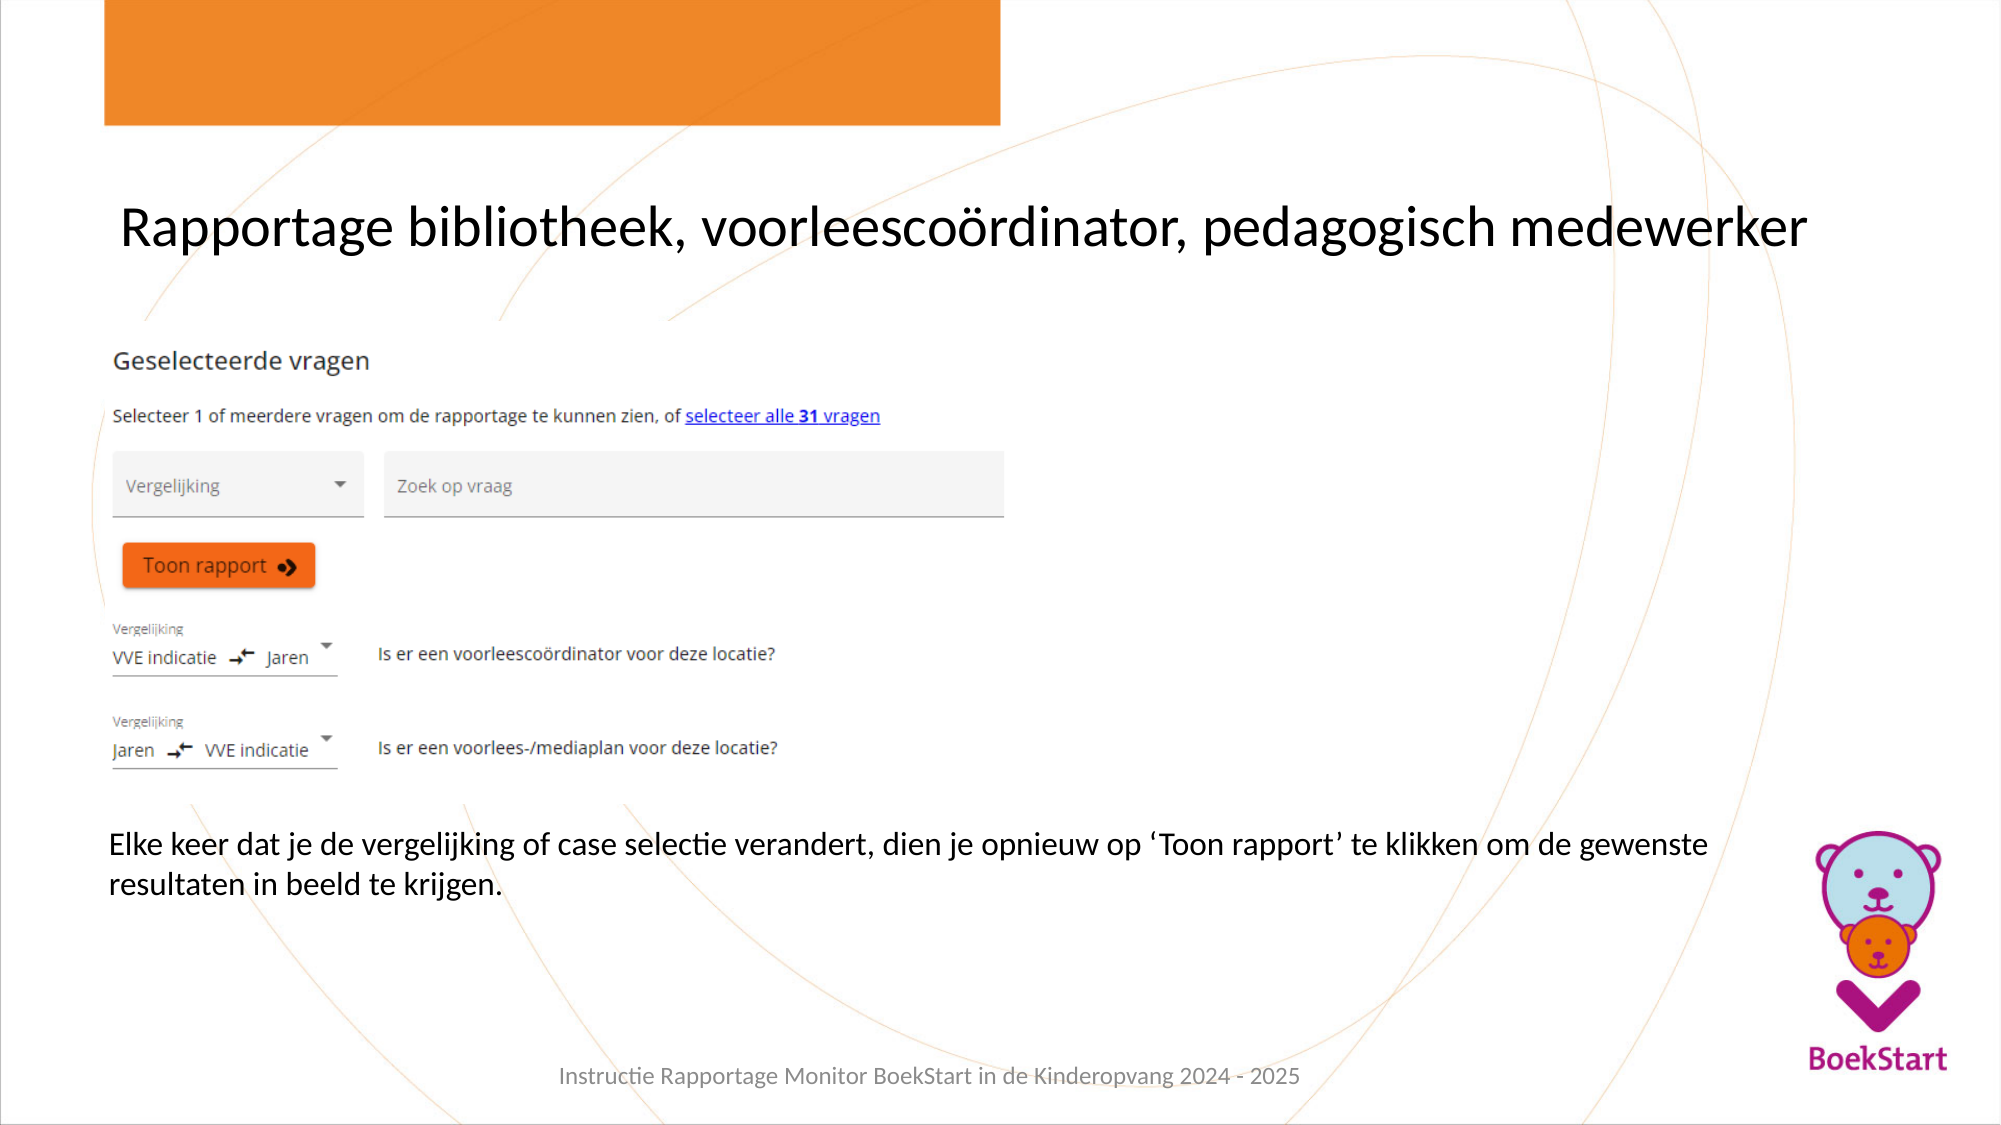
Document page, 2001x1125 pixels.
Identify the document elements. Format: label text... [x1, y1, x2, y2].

picture [0, 0, 2001, 1125]
text_box Elke keer dat je de vergelijking of case selectie verandert, dien je opnieuw op ‘Toon rapport’ te klikken om de gewenste resultaten in beeld te krijgen. [93, 814, 1852, 910]
title Rapportage bibliotheek, voorleescoördinator, pedagogisch medewerker [105, 158, 1863, 297]
footer Instructie Rapportage Monitor BoekStart in de Kinderopvang 2024 - 2025 [486, 1044, 1386, 1105]
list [105, 321, 1005, 804]
